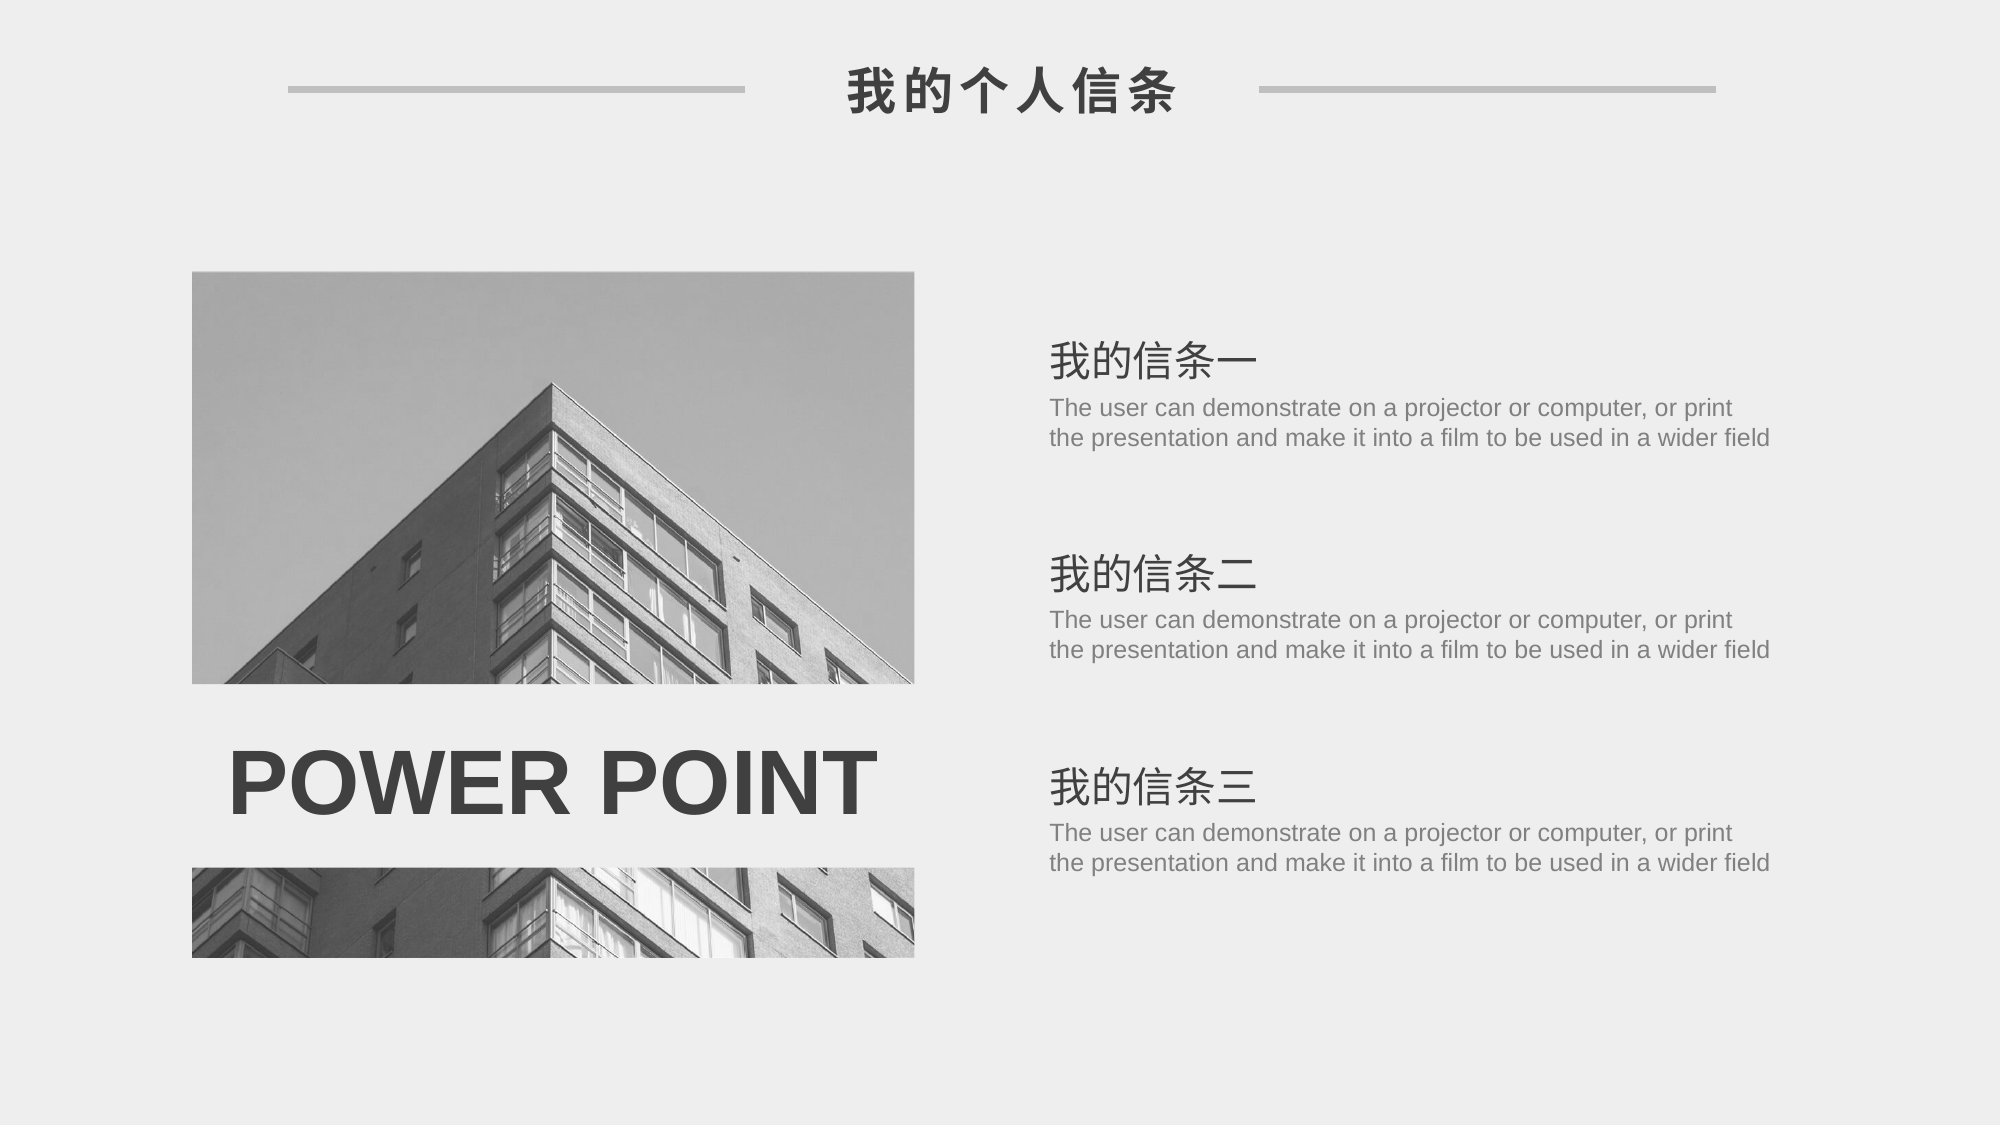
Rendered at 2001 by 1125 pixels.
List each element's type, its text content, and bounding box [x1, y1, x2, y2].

picture [192, 271, 915, 958]
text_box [1034, 540, 1791, 673]
text_box 我的个人信条 [752, 51, 1273, 127]
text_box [1034, 327, 1791, 460]
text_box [1034, 752, 1791, 886]
